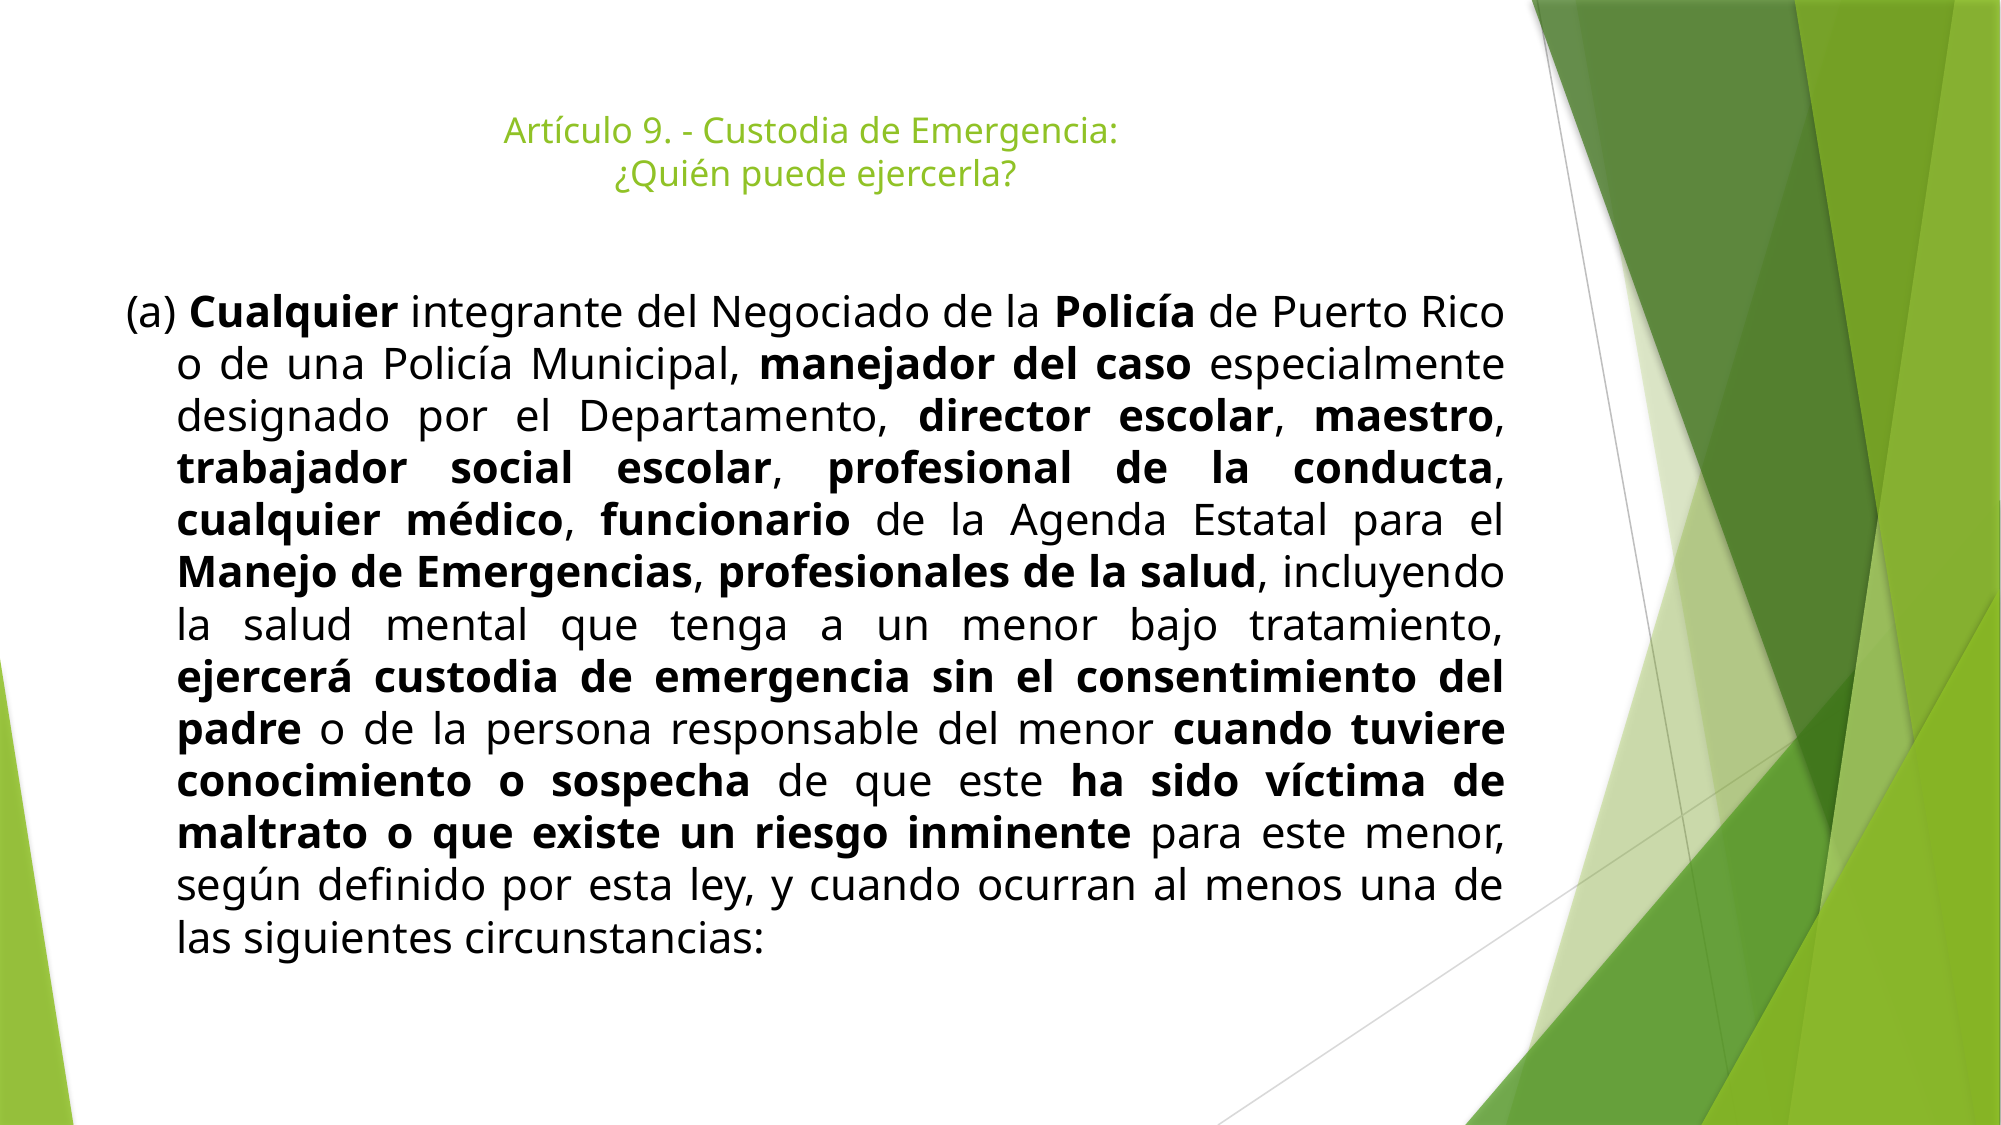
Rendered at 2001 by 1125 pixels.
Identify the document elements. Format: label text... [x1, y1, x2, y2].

title Artículo 9. - Custodia de Emergencia: ¿Quién puede ejercerla? [111, 99, 1522, 226]
list (a) Cualquier integrante del Negociado de la Policía de Puerto Rico o de una Policía Municipal, manejador del caso especialmente designado por el Departamento, director escolar, maestro, trabajador social escolar, profesional de la conducta, cualquier médico, funcionario de la Agenda Estatal para el Manejo de Emergencias, profesionales de la salud, incluyendo la salud mental que tenga a un menor bajo tratamiento, ejercerá custodia de emergencia sin el consentimiento del padre o de la persona responsable del menor cuando tuviere conocimiento o sospecha de que este ha sido víctima de maltrato o que existe un riesgo inminente para este menor, según definido por esta ley, y cuando ocurran al menos una de las siguientes circunstancias: [111, 276, 1522, 993]
